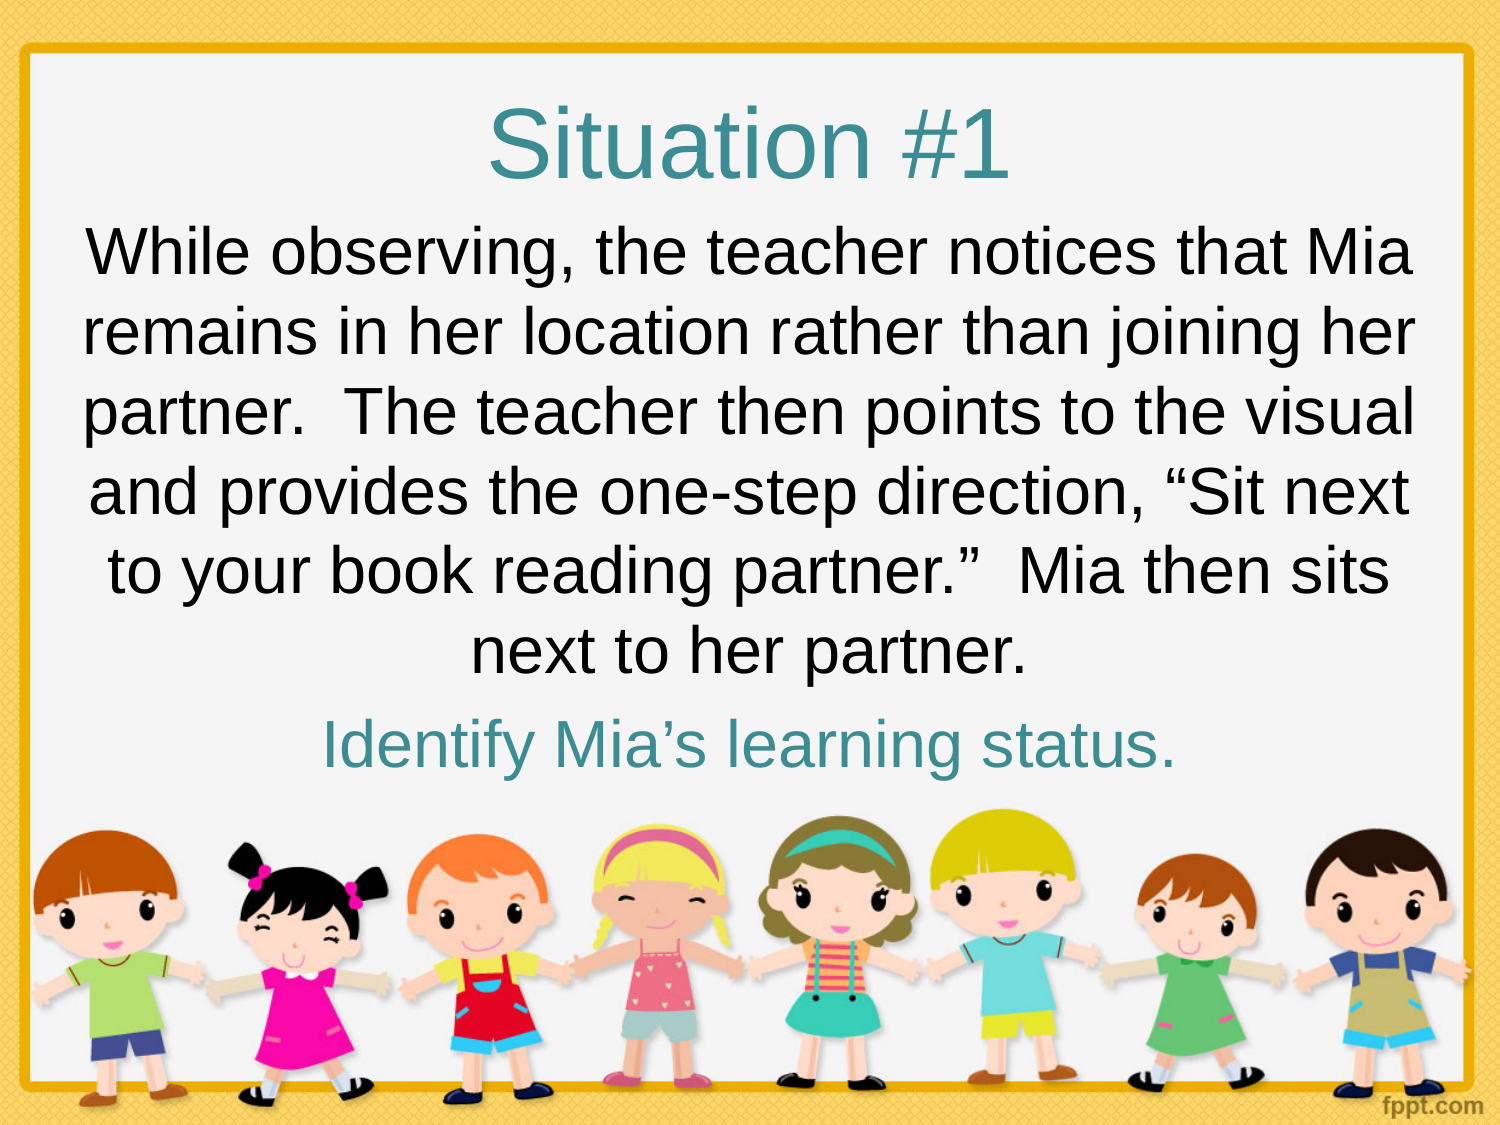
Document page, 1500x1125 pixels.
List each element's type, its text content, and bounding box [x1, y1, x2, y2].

picture [0, 0, 1500, 1125]
title Situation #1 [75, 45, 1425, 200]
list While observing, the teacher notices that Mia remains in her location rather than joining her partner. The teacher then points to the visual and provides the one-step direction, “Sit next to your book reading partner.” Mia then sits next to her partner. Identify Mia’s learning status. [50, 200, 1450, 1005]
